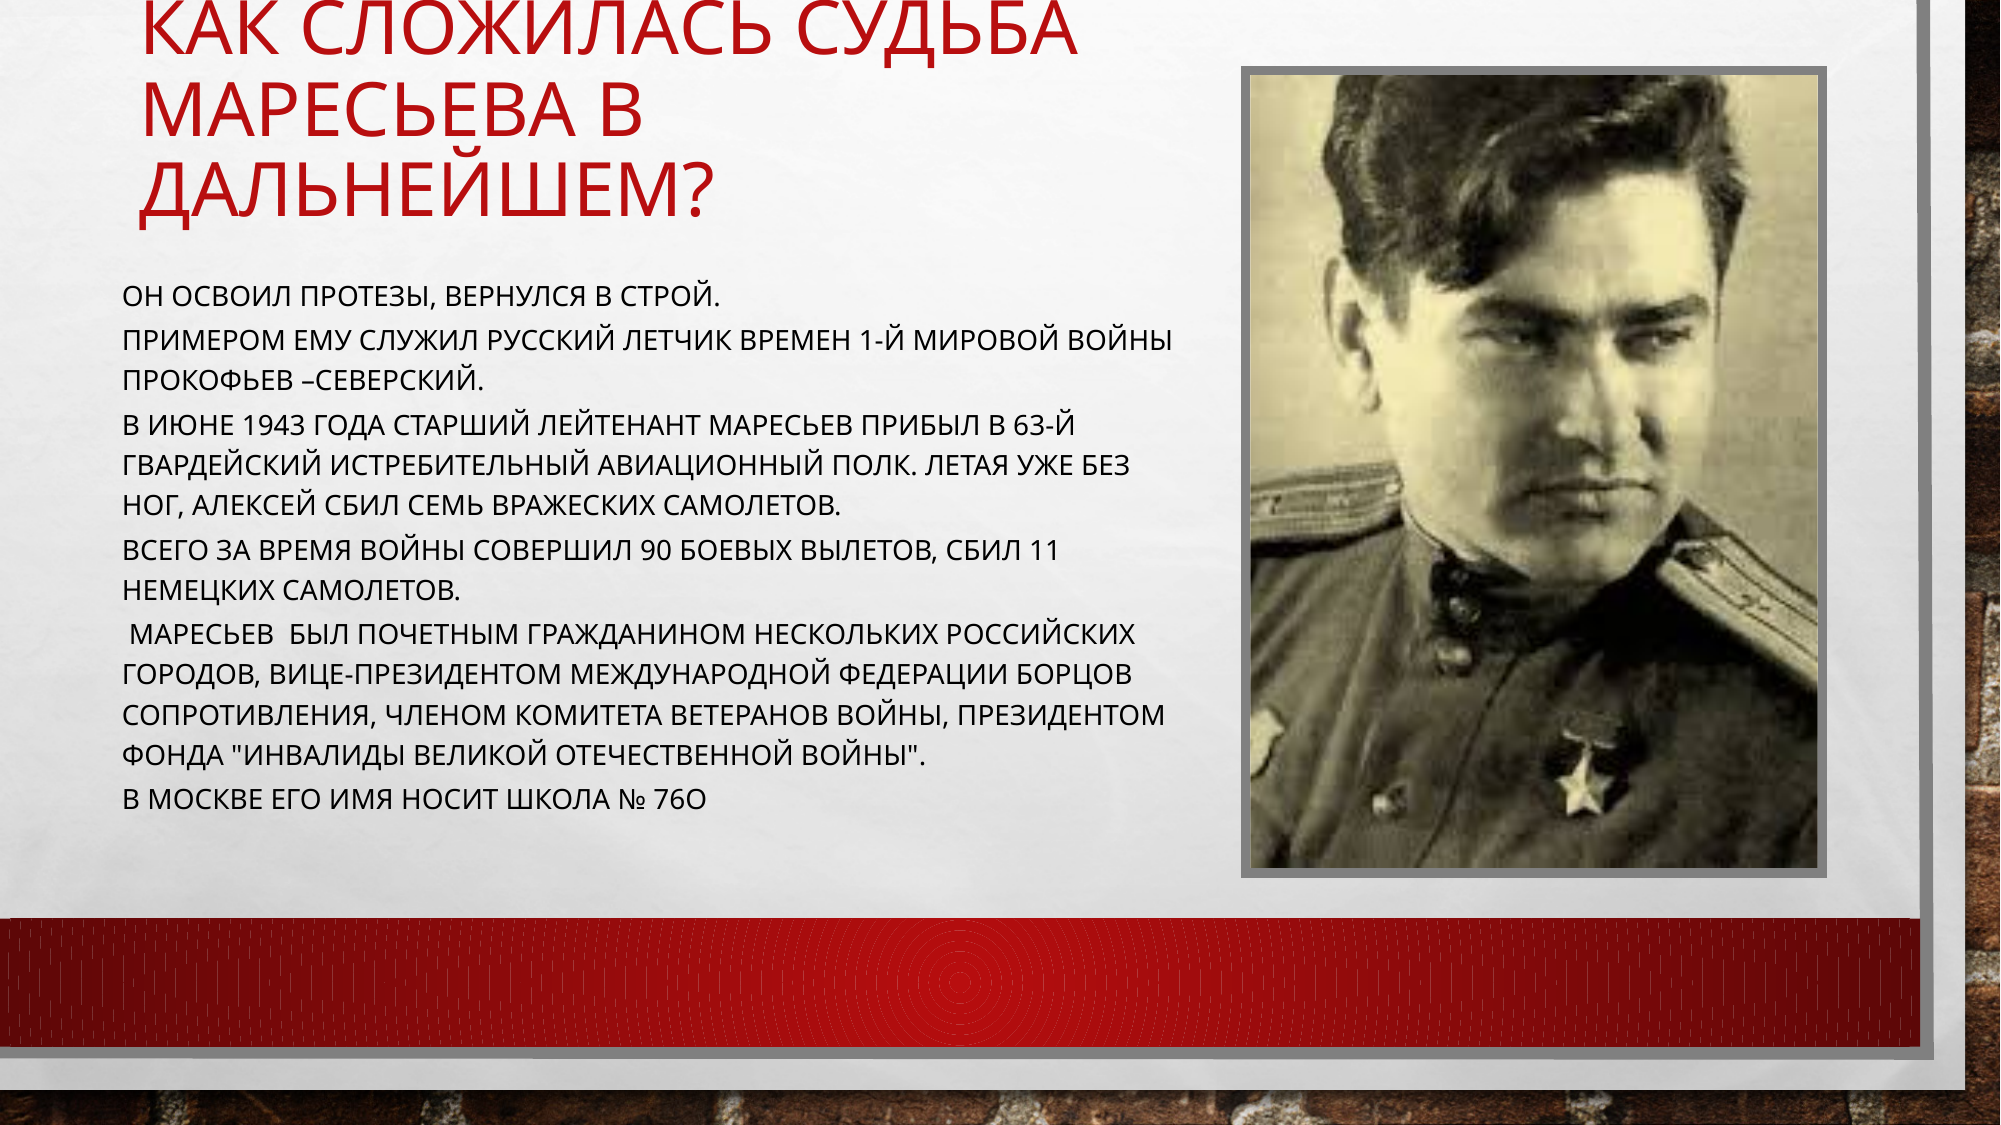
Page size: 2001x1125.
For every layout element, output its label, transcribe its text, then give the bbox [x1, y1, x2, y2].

list он освоил протезы, вернулся в строй. Примером ему служил русский летчик времен 1-й мировой войны Прокофьев –северский. В июне 1943 года старший лейтенант Маресьев прибыл в 63-й гвардейский истребительный авиационный полк. Летая уже без ног, Алексей сбил семь вражеских самолетов. Всего за время войны Совершил 90 боевых вылетов, сбил 11 немецких самолетов. Маресьев был почетным гражданином нескольких российских городов, вице-президентом Международной федерации борцов Сопротивления, членом Комитета ветеранов войны, президентом фонда "Инвалиды Великой отечественной войны". В москве его имя носит школа № 76о [106, 263, 1203, 855]
picture [1249, 74, 1818, 869]
picture [0, 0, 2000, 1125]
title Как сложилась судьба Маресьева в дальнейшем? [124, 0, 1194, 241]
